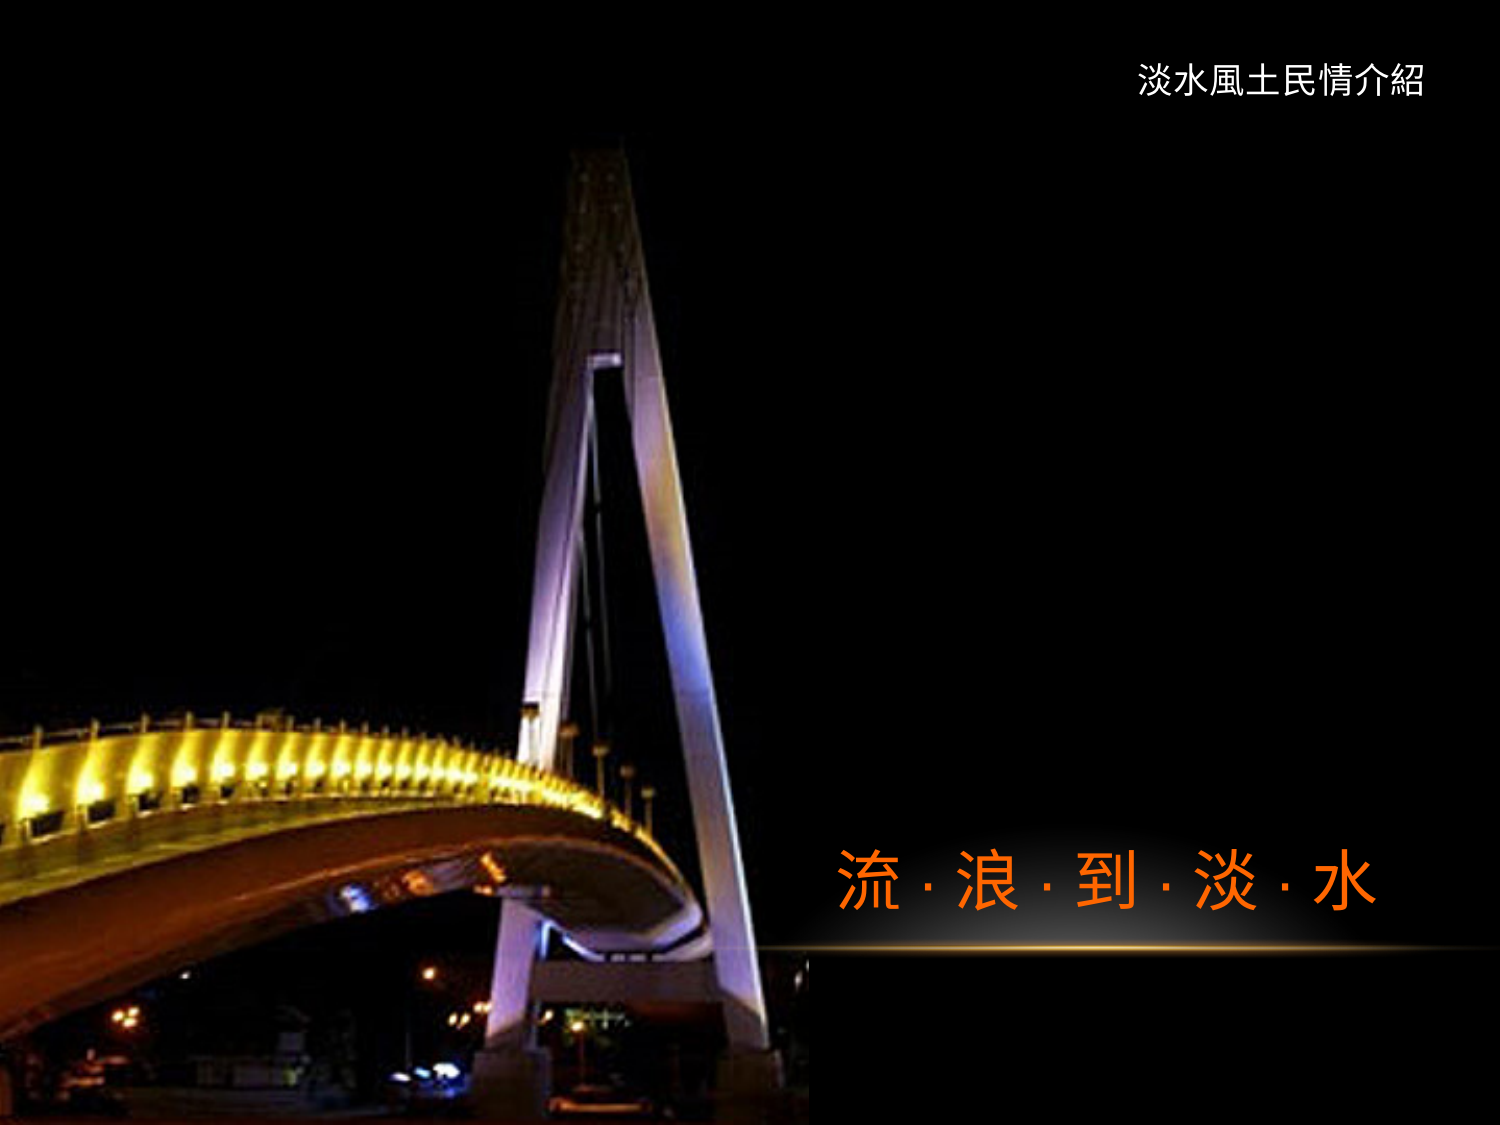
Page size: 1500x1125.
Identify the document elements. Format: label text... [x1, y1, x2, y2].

title 流·浪·到·淡·水 [708, 685, 1500, 927]
subtitle 淡水風土民情介紹 [820, 50, 1441, 339]
picture [0, 0, 1500, 1125]
